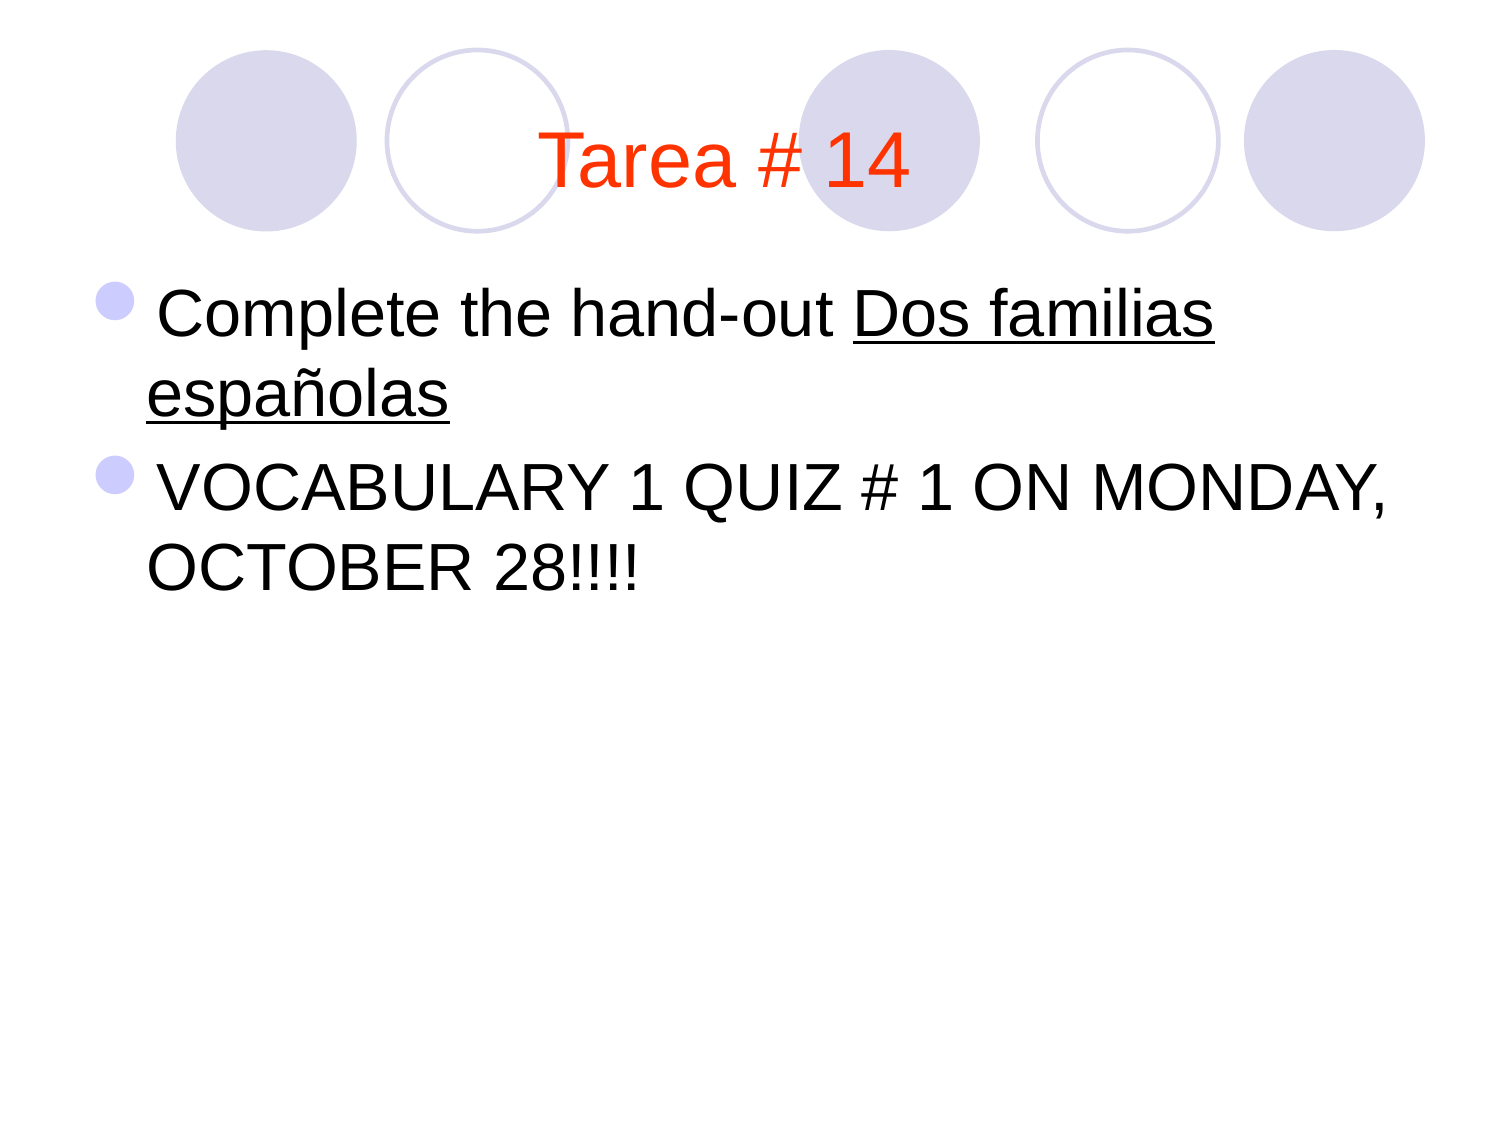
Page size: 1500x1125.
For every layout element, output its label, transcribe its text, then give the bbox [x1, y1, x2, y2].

list Complete the hand-out Dos familias españolas VOCABULARY 1 QUIZ # 1 ON MONDAY, OCTOBER 28!!!! [75, 262, 1425, 1006]
text_box Tarea # 14 [49, 62, 1400, 250]
